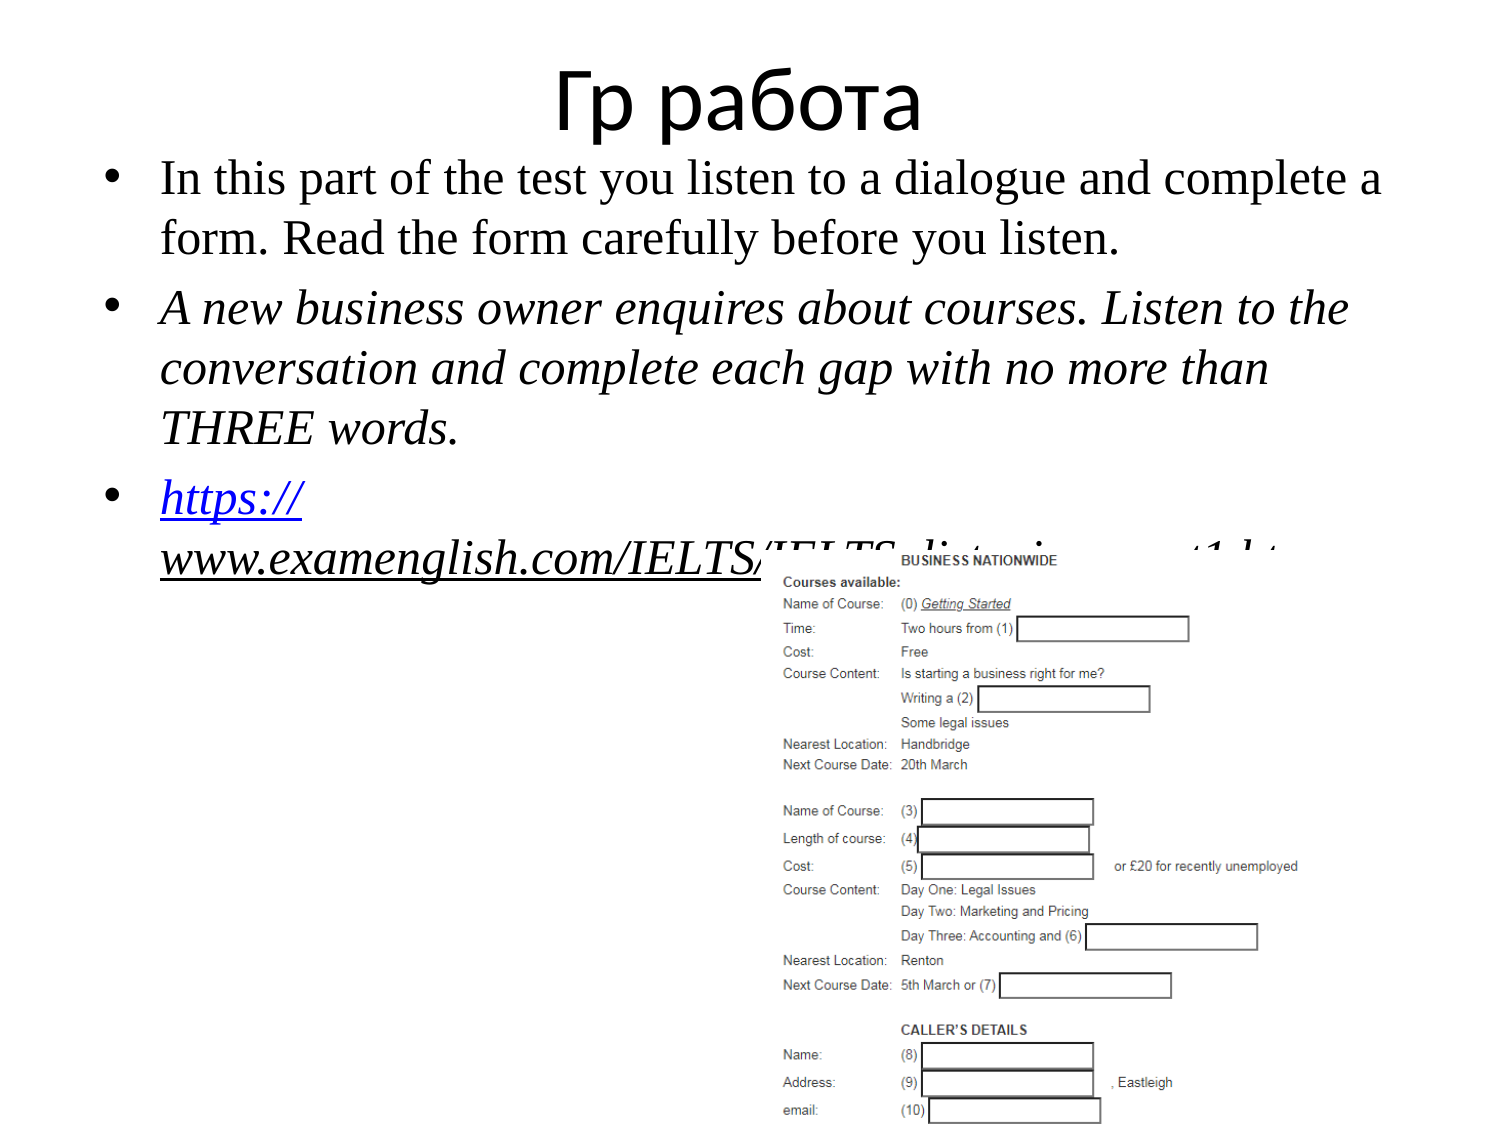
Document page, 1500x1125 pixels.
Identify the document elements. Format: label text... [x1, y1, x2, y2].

title Гр работа [64, 0, 1415, 188]
picture [761, 550, 1330, 1125]
list In this part of the test you listen to a dialogue and complete a form. Read the form carefully before you listen. A new business owner enquires about courses. Listen to the conversation and complete each gap with no more than THREE words. https://www.examenglish.com/IELTS/IELTS_listening_part1.htm [88, 137, 1439, 610]
